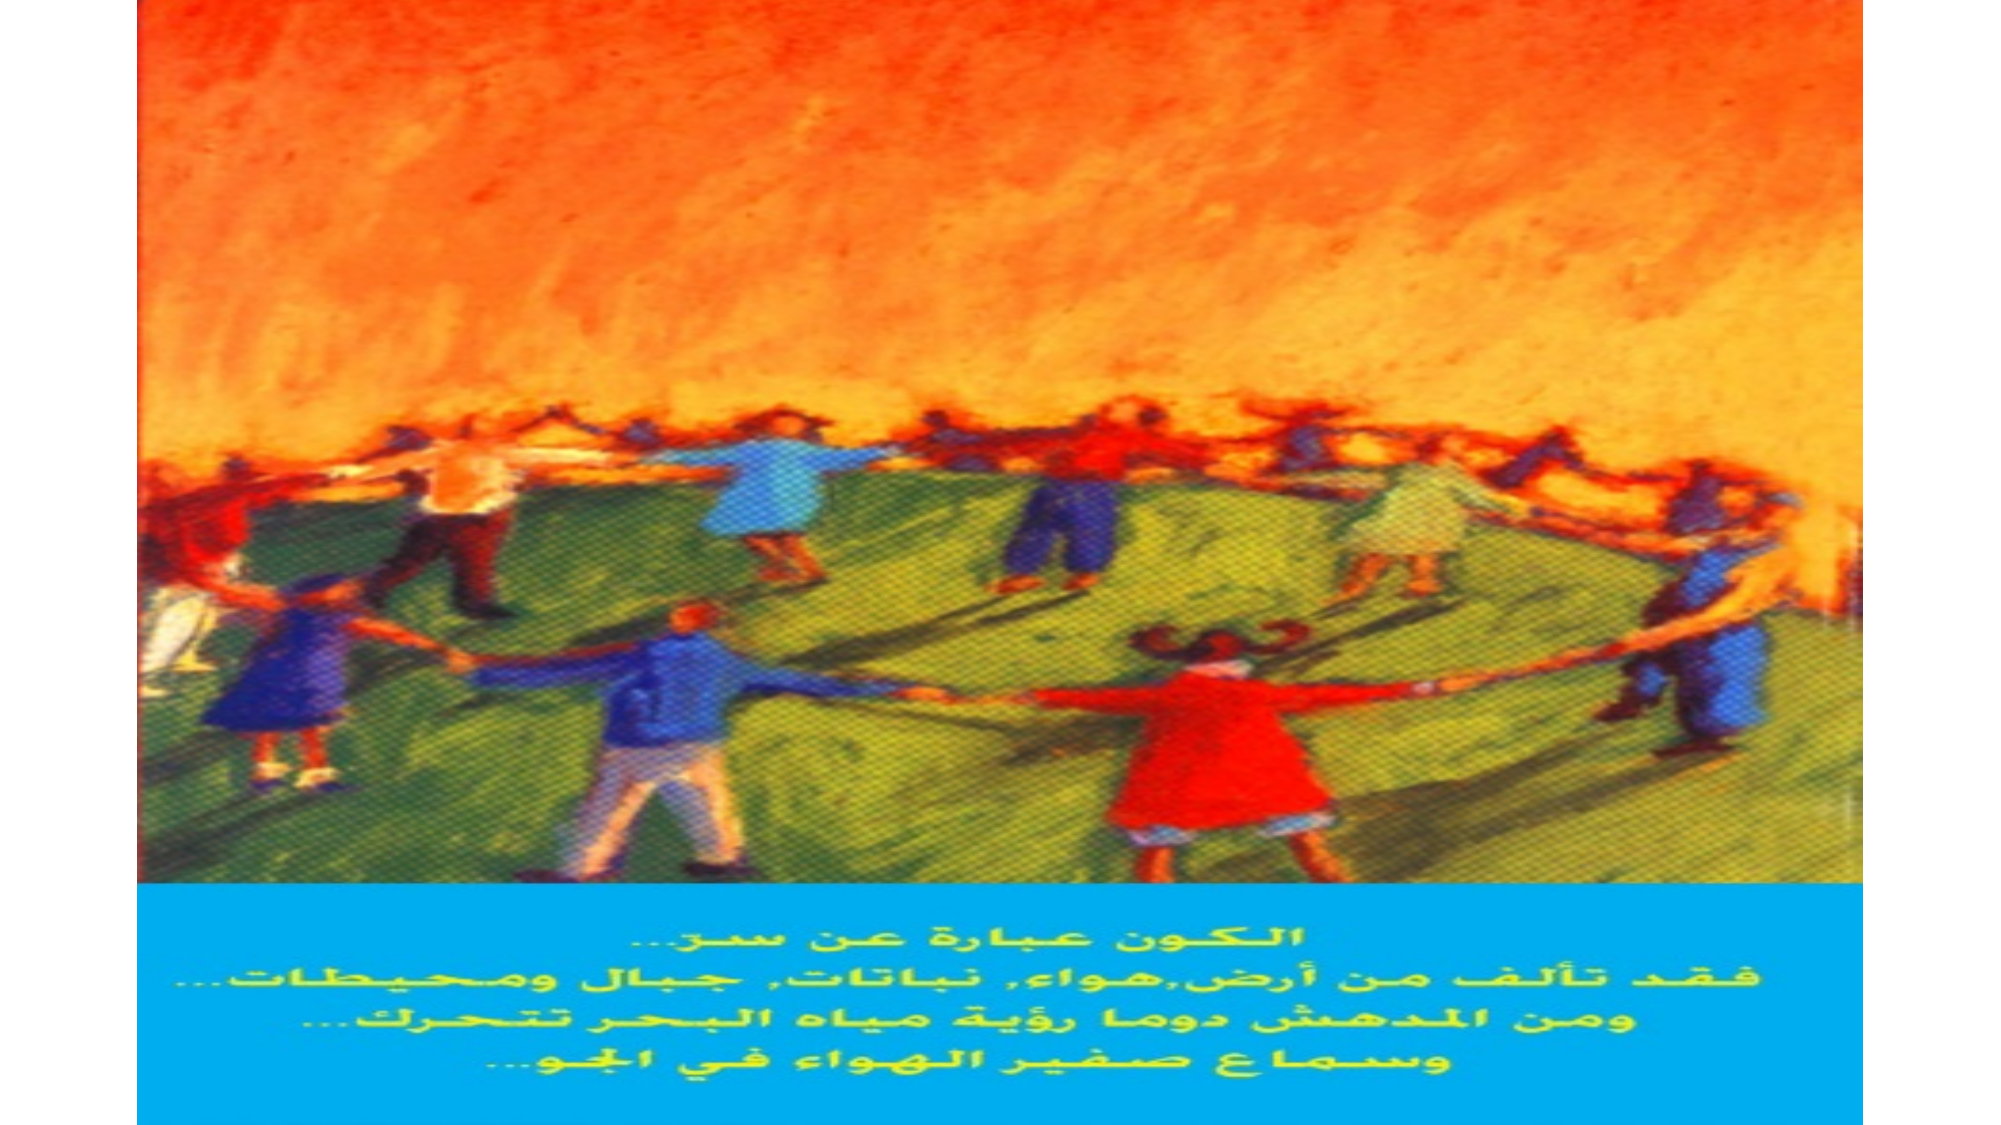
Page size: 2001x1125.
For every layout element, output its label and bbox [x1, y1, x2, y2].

list [137, 0, 1863, 1125]
